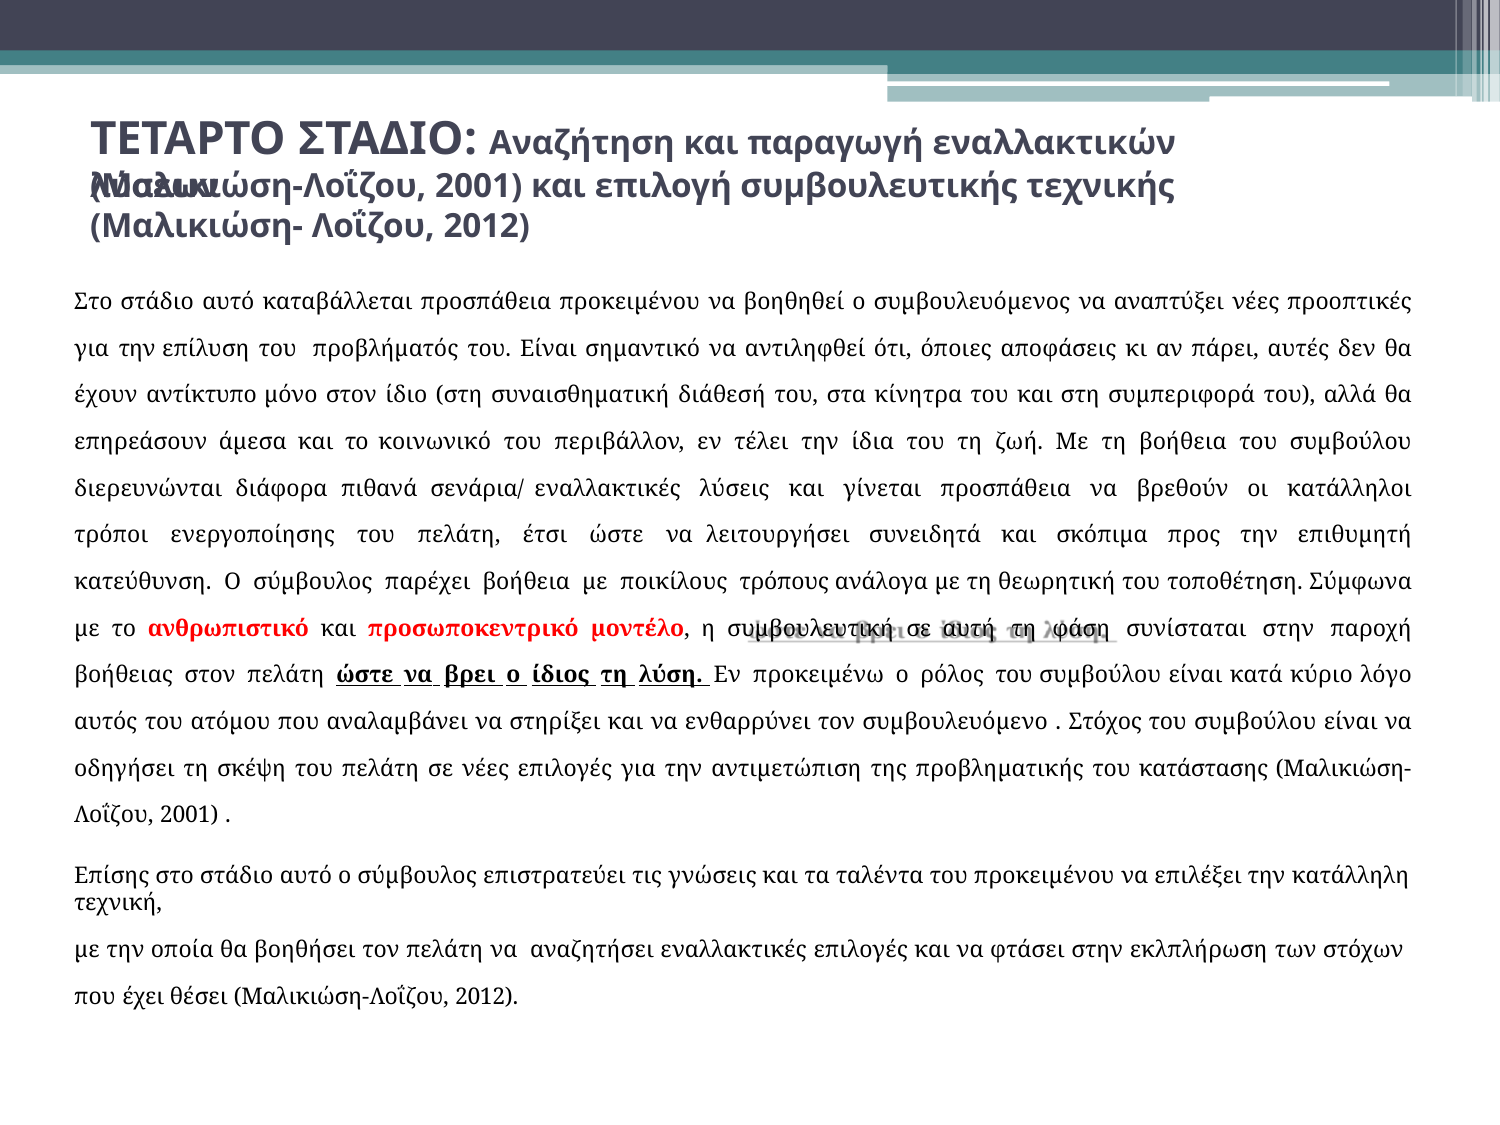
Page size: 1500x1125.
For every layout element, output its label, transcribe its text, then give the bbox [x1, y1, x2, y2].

title ΤΕΤΑΡΤΟ ΣΤΑΔΙΟ: Αναζήτηση και παραγωγή εναλλακτικών λύσεων [87, 106, 1252, 162]
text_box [731, 606, 1123, 660]
text_box Επίσης στο στάδιο αυτό ο σύμβουλος επιστρατεύει τις γνώσεις και τα ταλέντα του προκειμένου να επιλέξει την κατάλληλη τεχνική, με την οποία θα βοηθήσει τον πελάτη να αναζητήσει εναλλακτικές επιλογές και να φτάσει στην εκλπλήρωση των στόχων που έχει θέσει (Μαλικιώση-Λοΐζου, 2012). [72, 858, 1413, 1009]
text_box (Μαλικιώση-Λοΐζου, 2001) και επιλογή συμβουλευτικής τεχνικής (Μαλικιώση- Λοΐζου, 2012) Στο στάδιο αυτό καταβάλλεται προσπάθεια προκειμένου να βοηθηθεί ο συμβουλευόμενος να αναπτύξει νέες προοπτικές για την επίλυση του προβλήματός του. Είναι σημαντικό να αντιληφθεί ότι, όποιες αποφάσεις κι αν πάρει, αυτές δεν θα έχουν αντίκτυπο μόνο στον ίδιο (στη συναισθηματική διάθεσή του, στα κίνητρα του και στη συμπεριφορά του), αλλά θα επηρεάσουν άμεσα και το κοινωνικό του περιβάλλον, εν τέλει την ίδια του τη ζωή. Με τη βοήθεια του συμβούλου διερευνώνται διάφορα πιθανά σενάρια/ εναλλακτικές λύσεις και γίνεται προσπάθεια να βρεθούν οι κατάλληλοι τρόποι ενεργοποίησης του πελάτη, έτσι ώστε να λειτουργήσει συνειδητά και σκόπιμα προς την επιθυμητή κατεύθυνση. Ο σύμβουλος παρέχει βοήθεια με ποικίλους τρόπους ανάλογα με τη θεωρητική του τοποθέτηση. Σύμφωνα με το ανθρωπιστικό και προσωποκεντρικό μοντέλο, η συμβουλευτική σε αυτή τη φάση συνίσταται στην παροχή βοήθειας στον πελάτη ώστε να βρει ο ίδιος τη λύση. Εν προκειμένω ο ρόλος του συμβούλου είναι κατά κύριο λόγο αυτός του ατόμου που αναλαμβάνει να στηρίξει και να ενθαρρύνει τον συμβουλευόμενο . Στόχος του συμβούλου είναι να οδηγήσει τη σκέψη του πελάτη σε νέες επιλογές για την αντιμετώπιση της προβληματικής του κατάστασης (Μαλικιώση-Λοΐζου, 2001) . [72, 162, 1413, 828]
